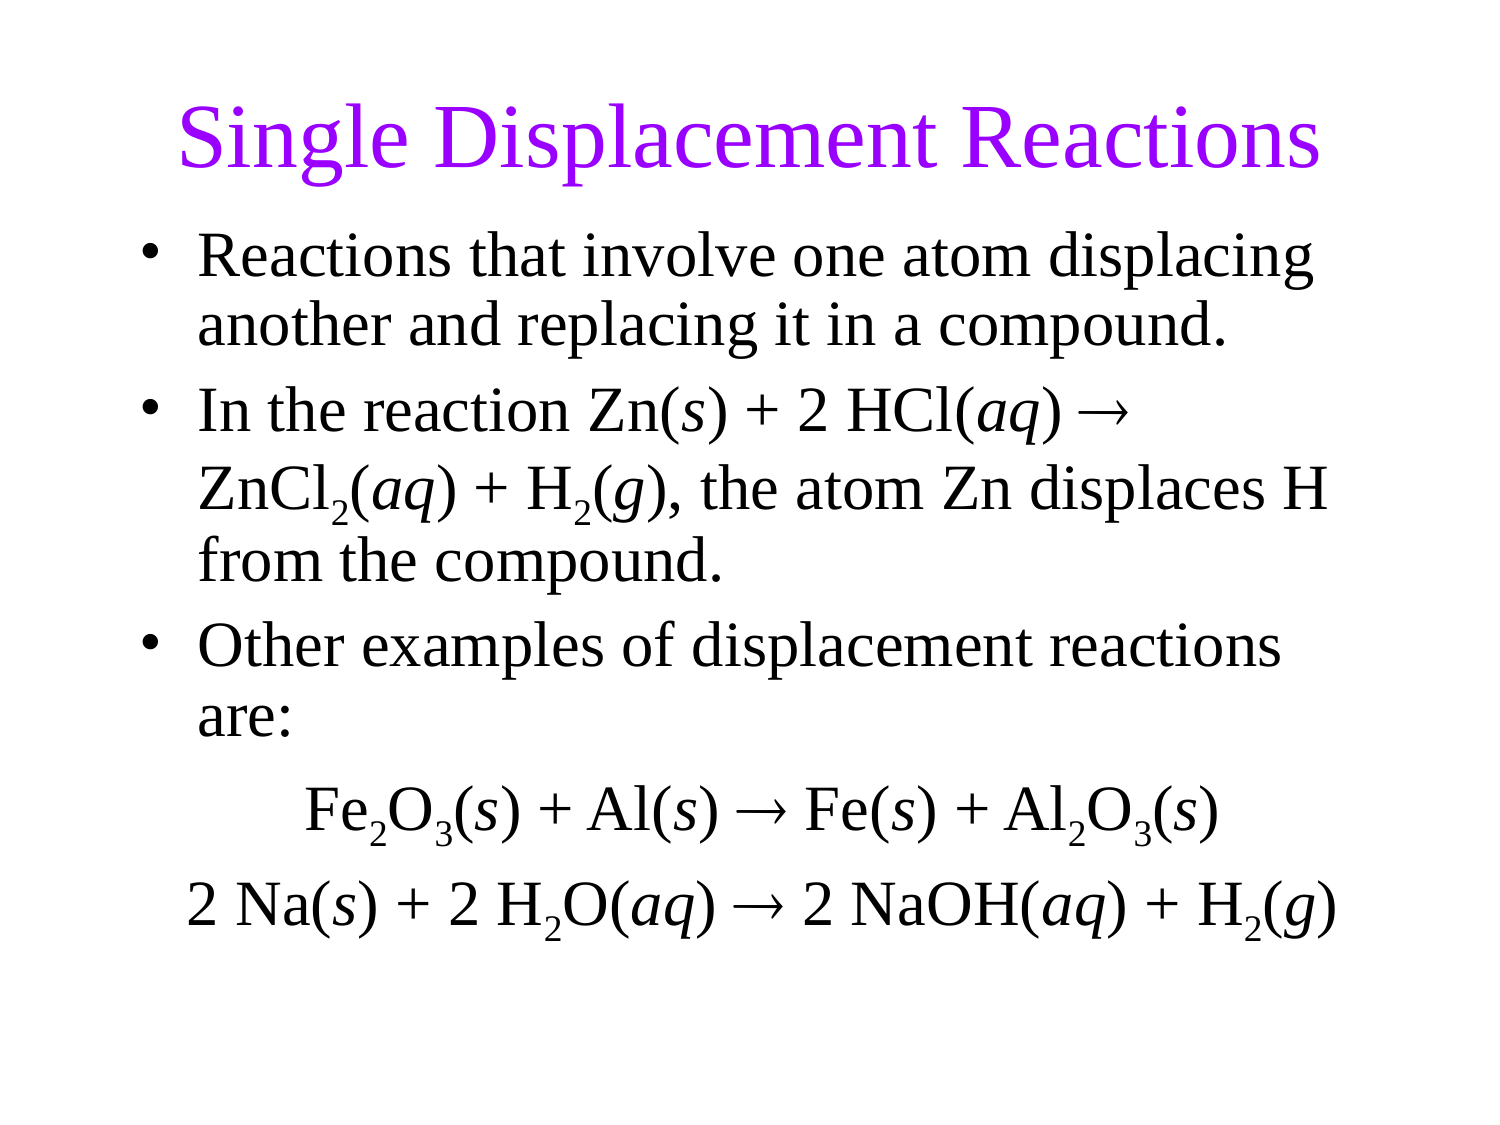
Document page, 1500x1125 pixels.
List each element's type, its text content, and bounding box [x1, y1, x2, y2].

text_box Single Displacement Reactions [112, 37, 1388, 225]
text_box Reactions that involve one atom displacing another and replacing it in a compound. In the reaction Zn(s) + 2 HCl(aq)  ZnCl2(aq) + H2(g), the atom Zn displaces H from the compound. Other examples of displacement reactions are: Fe2O3(s) + Al(s)  Fe(s) + Al2O3(s) 2 Na(s) + 2 H2O(aq)  2 NaOH(aq) + H2(g) [124, 212, 1400, 950]
